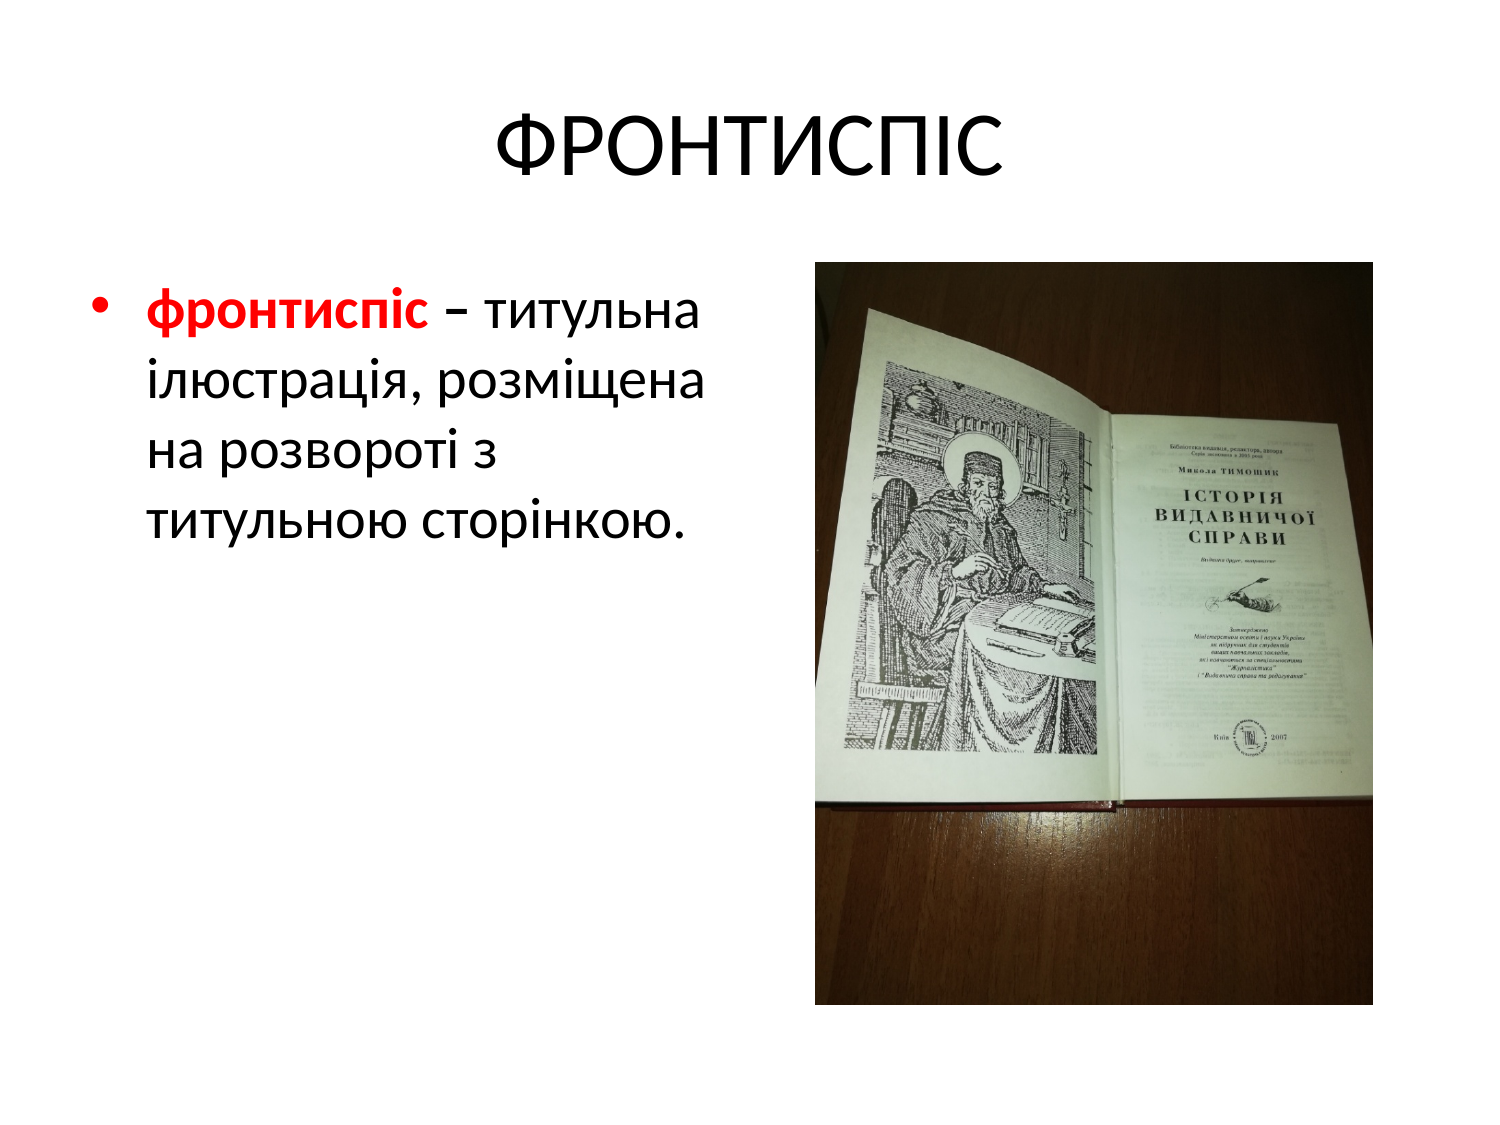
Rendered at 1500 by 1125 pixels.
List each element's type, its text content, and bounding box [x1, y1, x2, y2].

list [815, 262, 1373, 1006]
list фронтиспіс – титульна ілюстрація, розміщена на розвороті з титульною сторінкою. [74, 262, 738, 1006]
title ФРОНТИСПІС [74, 44, 1426, 233]
